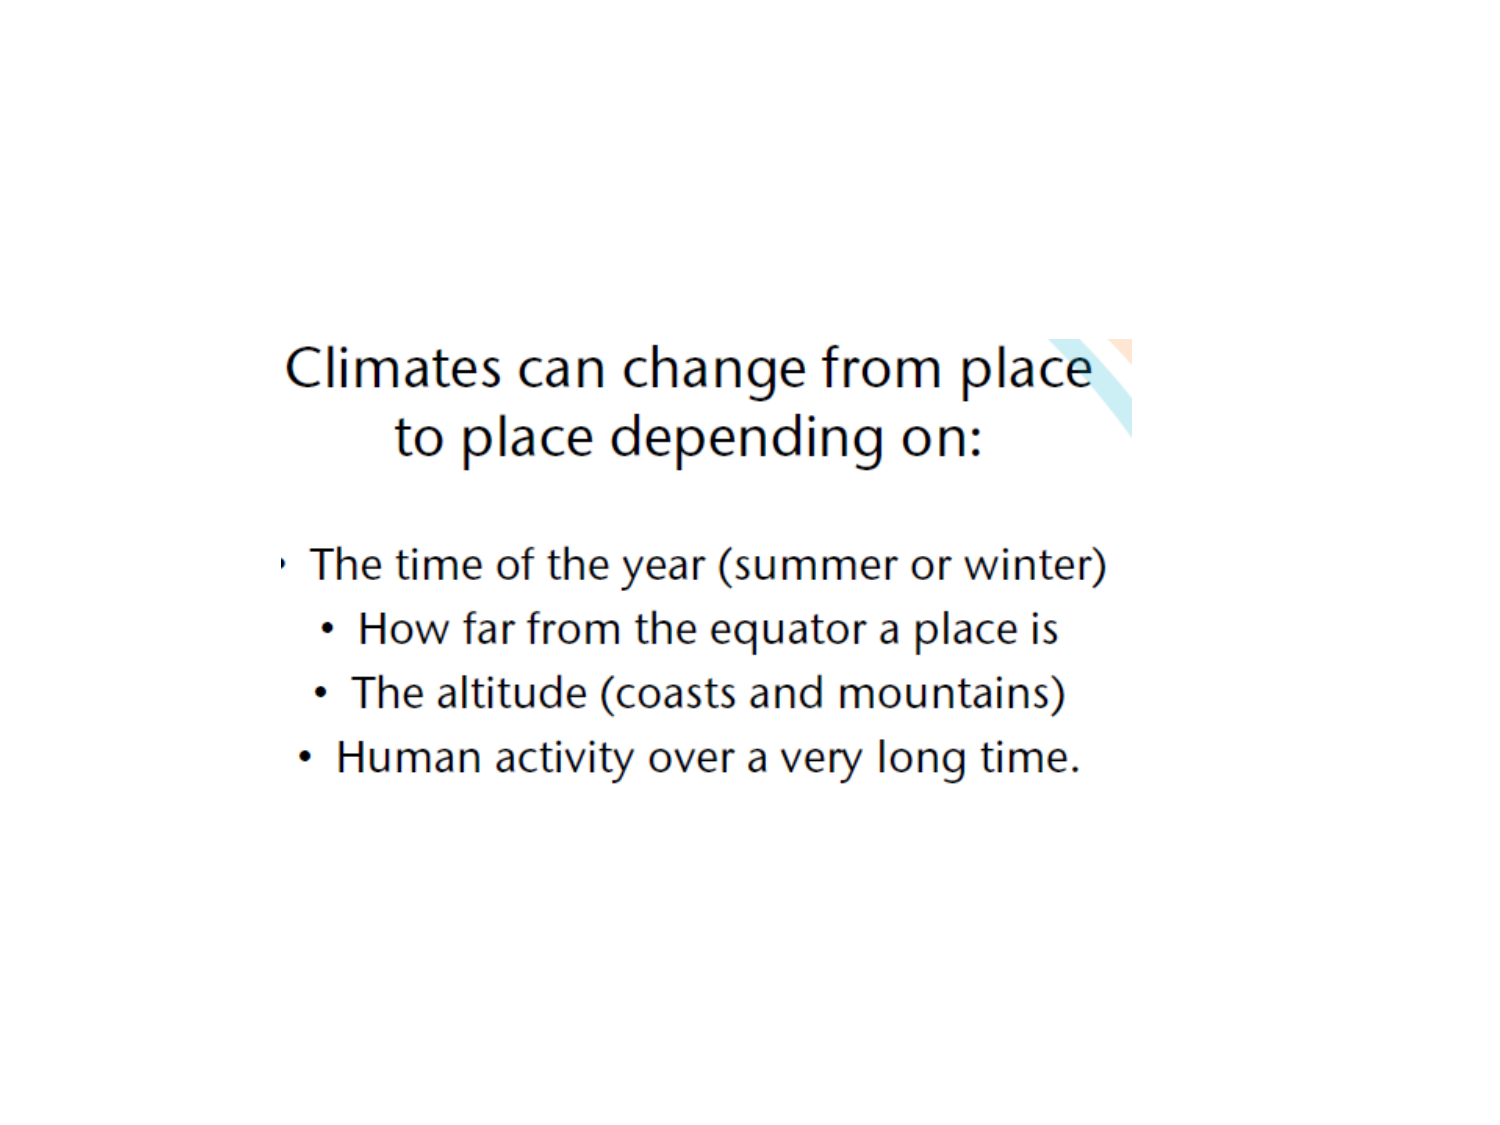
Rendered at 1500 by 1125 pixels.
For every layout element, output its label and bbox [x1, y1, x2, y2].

picture [280, 339, 1132, 844]
